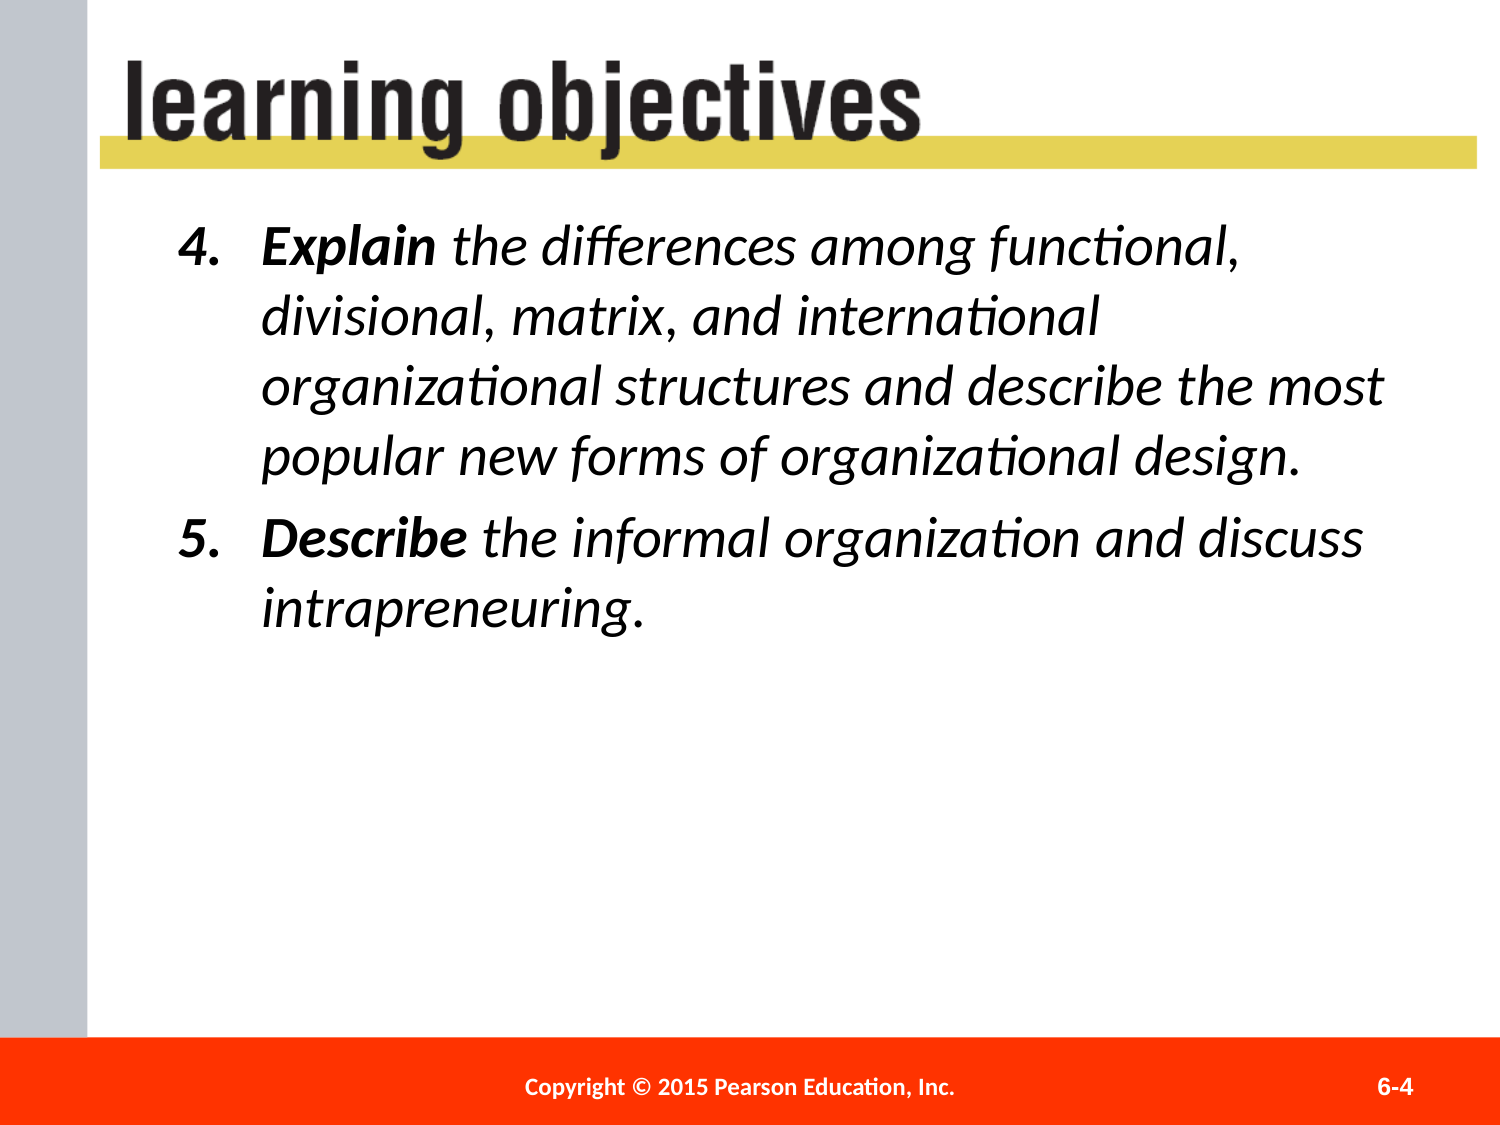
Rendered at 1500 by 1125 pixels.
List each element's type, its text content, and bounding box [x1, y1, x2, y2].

list Explain the differences among functional, divisional, matrix, and international organizational structures and describe the most popular new forms of organizational design. Describe the informal organization and discuss intrapreneuring. [162, 199, 1426, 976]
